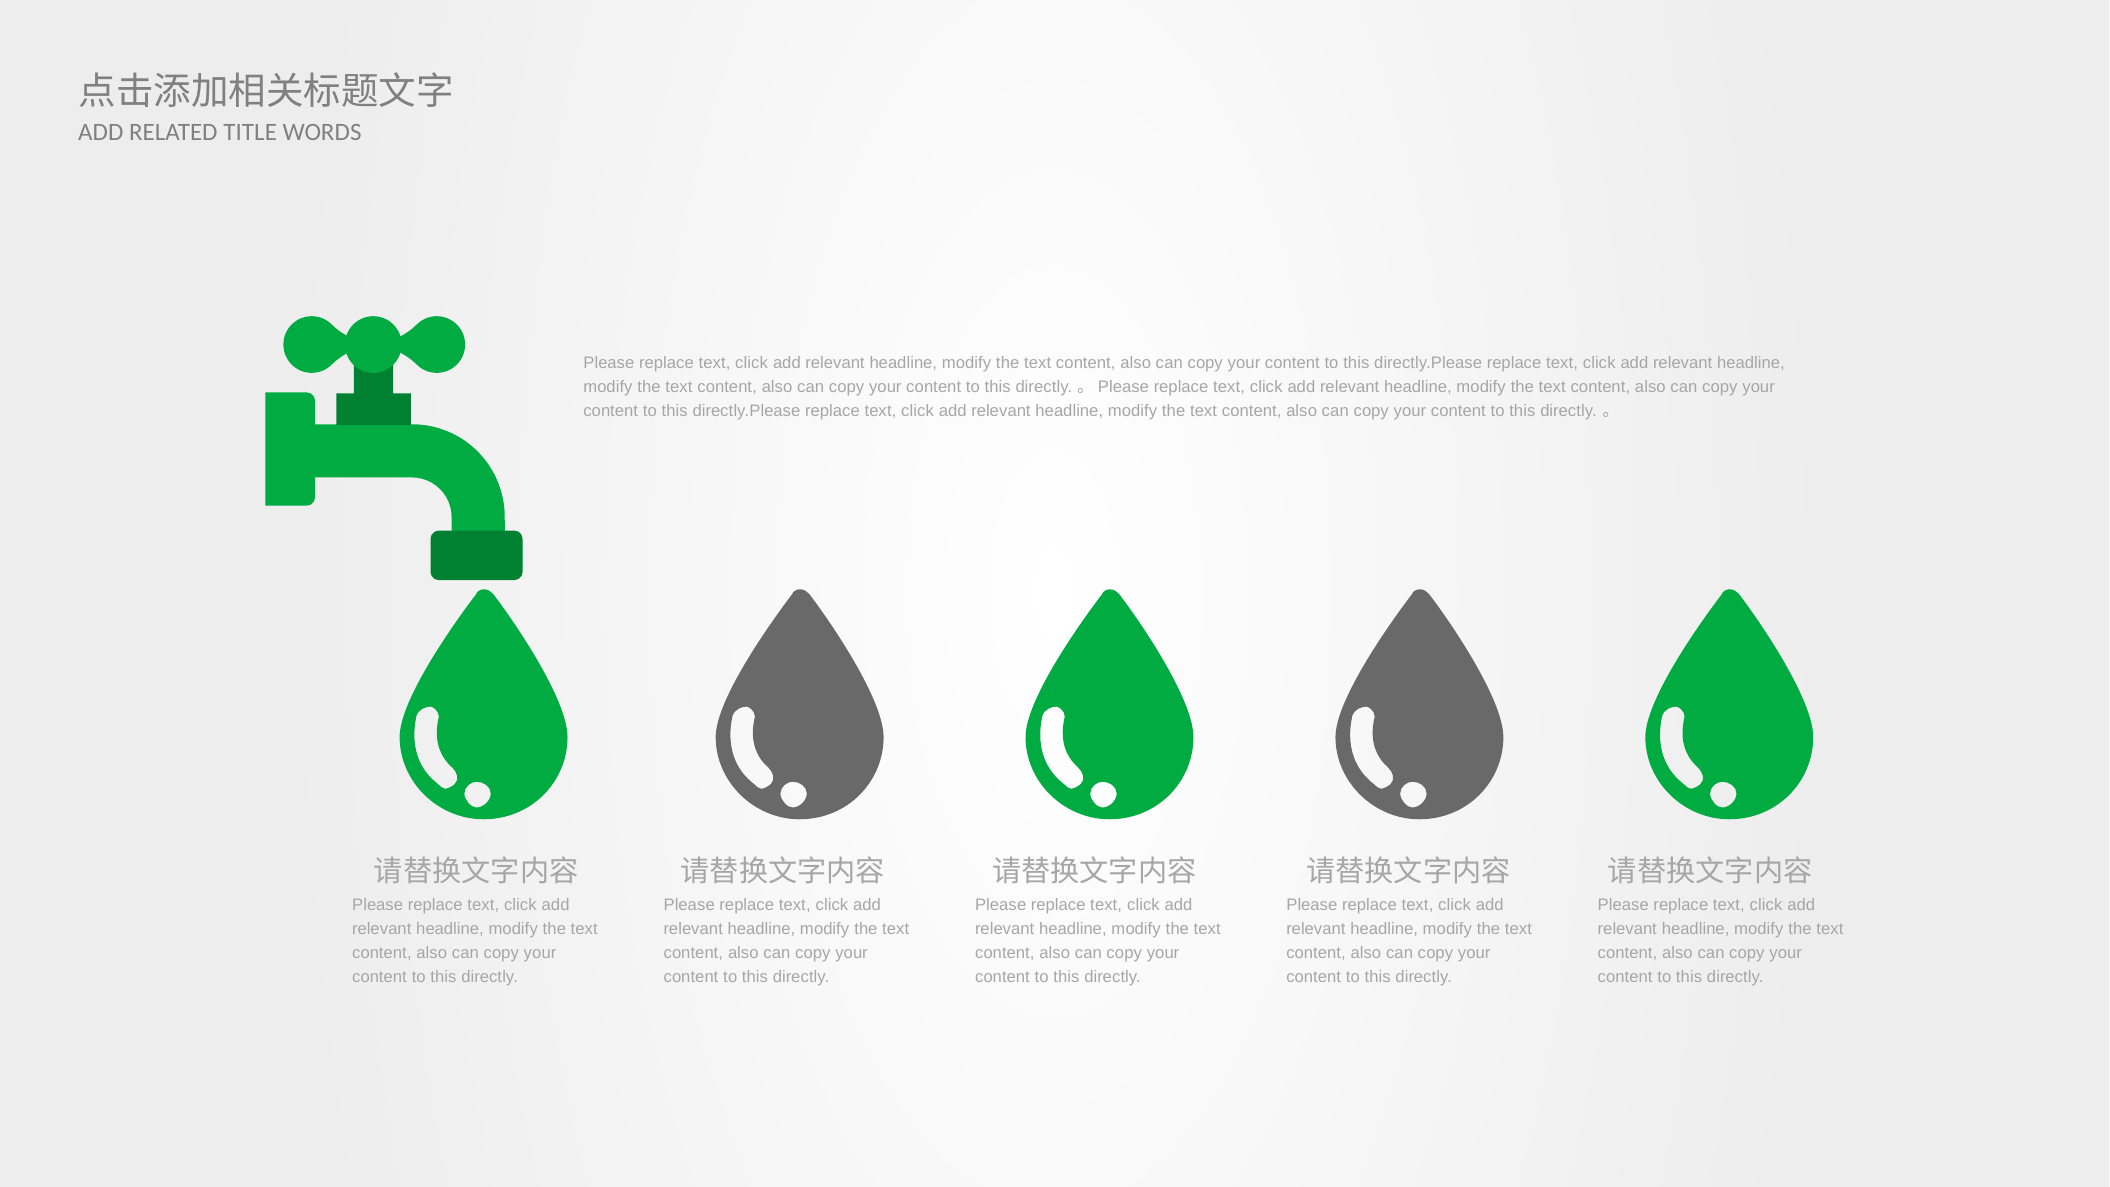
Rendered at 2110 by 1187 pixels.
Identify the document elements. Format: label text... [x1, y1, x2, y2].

picture [0, 0, 2110, 1187]
text_box [1645, 589, 1814, 820]
text_box [399, 589, 568, 820]
text_box 点击添加相关标题文字 [62, 59, 470, 121]
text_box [352, 847, 616, 986]
text_box ADD RELATED TITLE WORDS [62, 107, 379, 154]
text_box [1335, 589, 1504, 820]
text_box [1286, 847, 1550, 986]
text_box [1025, 589, 1194, 820]
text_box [663, 845, 927, 986]
text_box [715, 589, 884, 820]
text_box Please replace text, click add relevant headline, modify the text content, also can copy your content to this directly.Please replace text, click add relevant headline, modify the text content, also can copy your content to this directly.。Please replace text, click add relevant headline, modify the text content, also can copy your content to this directly.Please replace text, click add relevant headline, modify the text content, also can copy your content to this directly.。 [583, 348, 1833, 421]
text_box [1597, 847, 1861, 986]
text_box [974, 847, 1239, 986]
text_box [265, 316, 523, 581]
